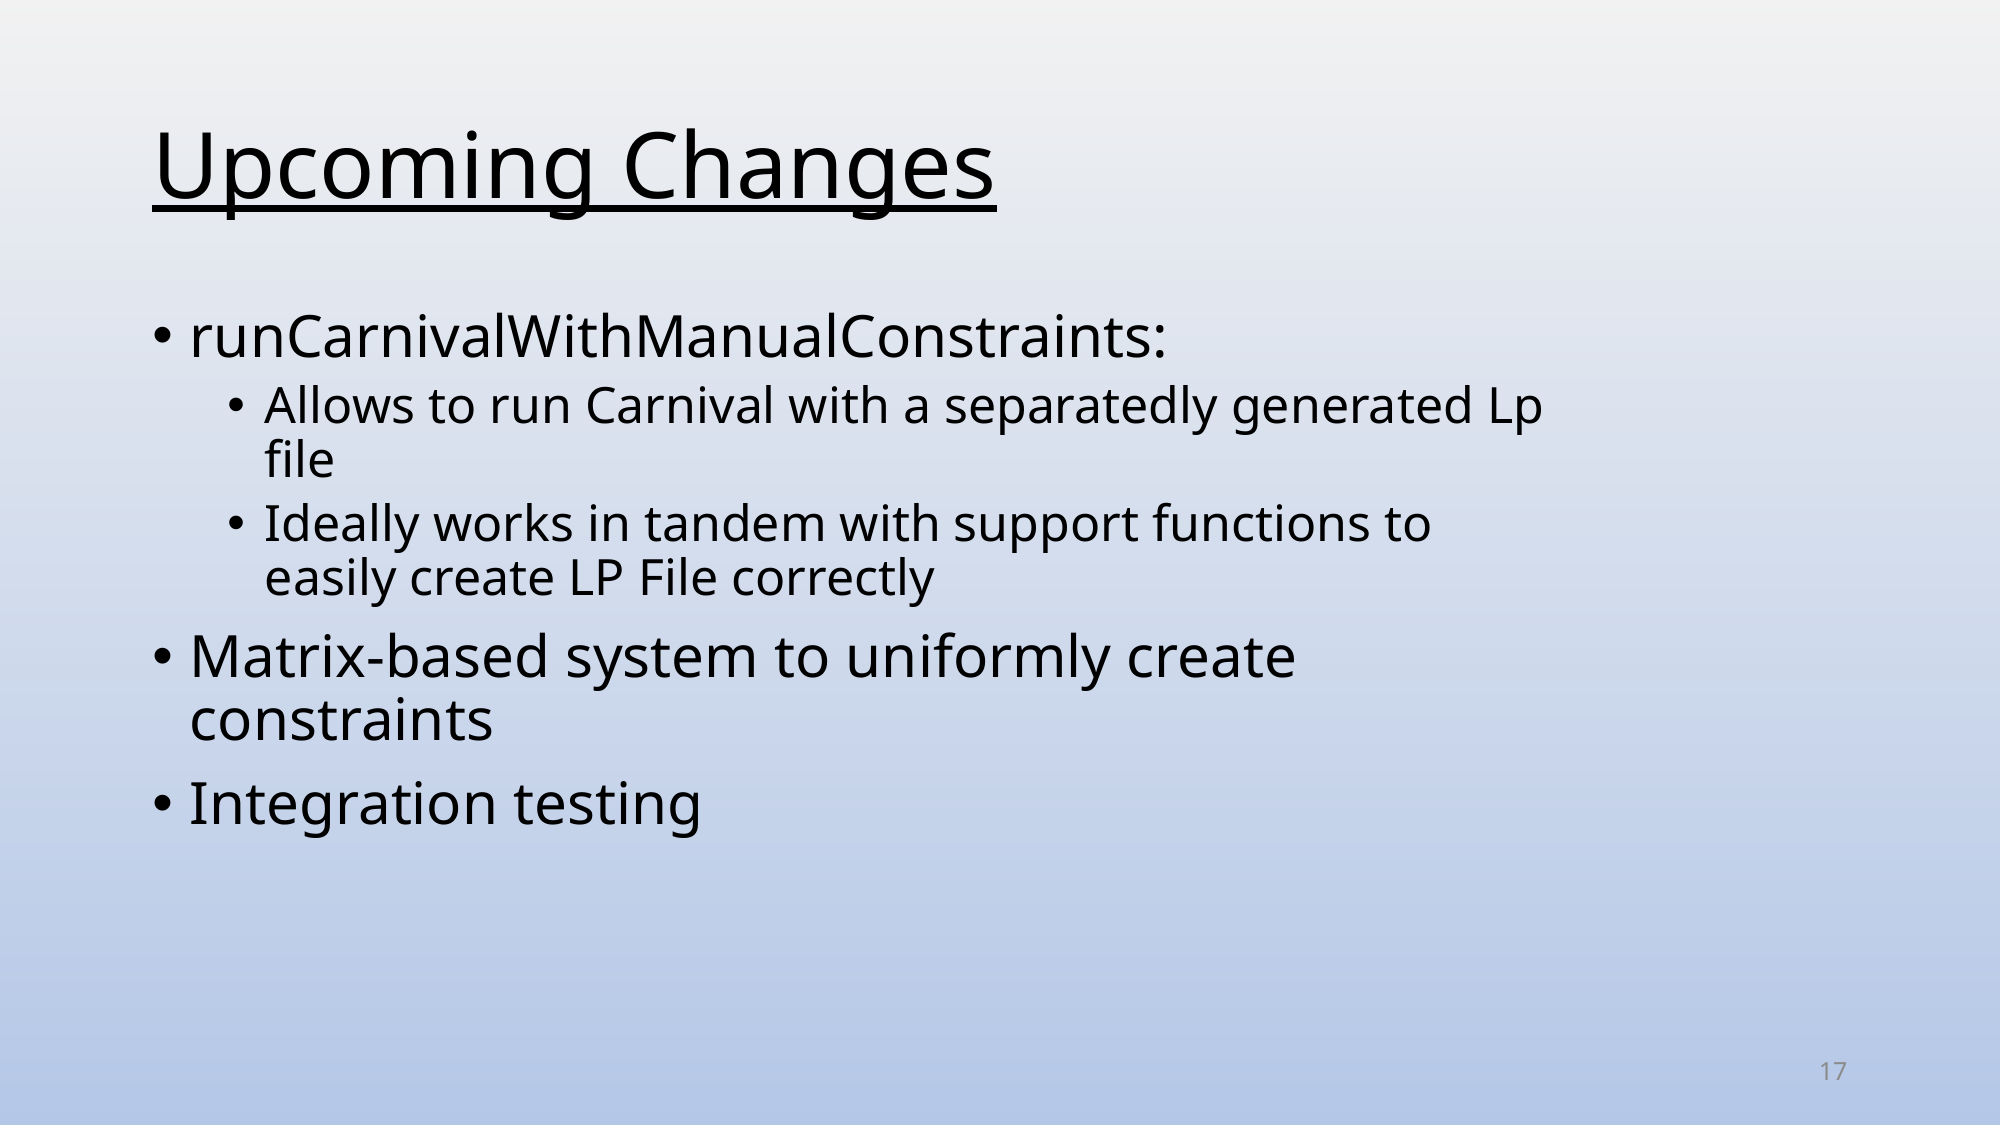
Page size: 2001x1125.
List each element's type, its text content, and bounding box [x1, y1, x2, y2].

slide_number 17 [1412, 1042, 1863, 1103]
list runCarnivalWithManualConstraints: Allows to run Carnival with a separatedly generated Lp file Ideally works in tandem with support functions to easily create LP File correctly Matrix-based system to uniformly create constraints Integration testing [137, 299, 1593, 1014]
title Upcoming Changes [137, 59, 1863, 278]
